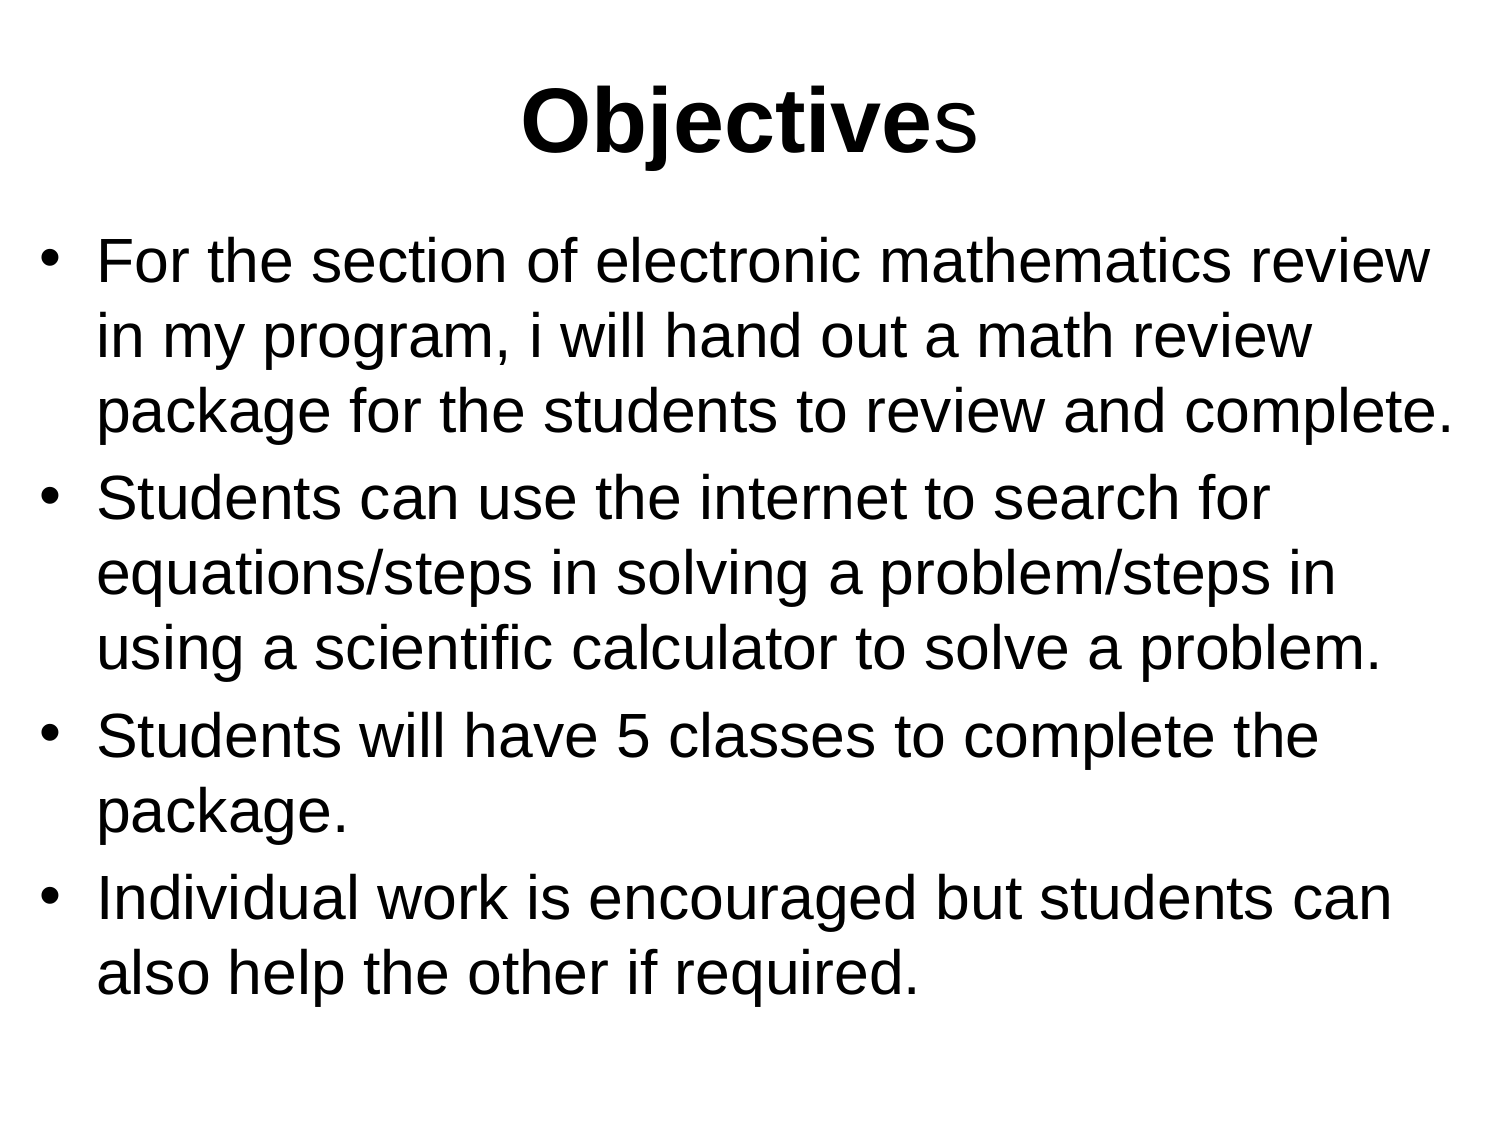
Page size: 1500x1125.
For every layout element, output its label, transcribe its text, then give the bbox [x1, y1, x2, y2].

title Objectives [75, 45, 1425, 188]
list For the section of electronic mathematics review in my program, i will hand out a math review package for the students to review and complete. Students can use the internet to search for equations/steps in solving a problem/steps in using a scientific calculator to solve a problem. Students will have 5 classes to complete the package. Individual work is encouraged but students can also help the other if required. [24, 212, 1475, 1088]
